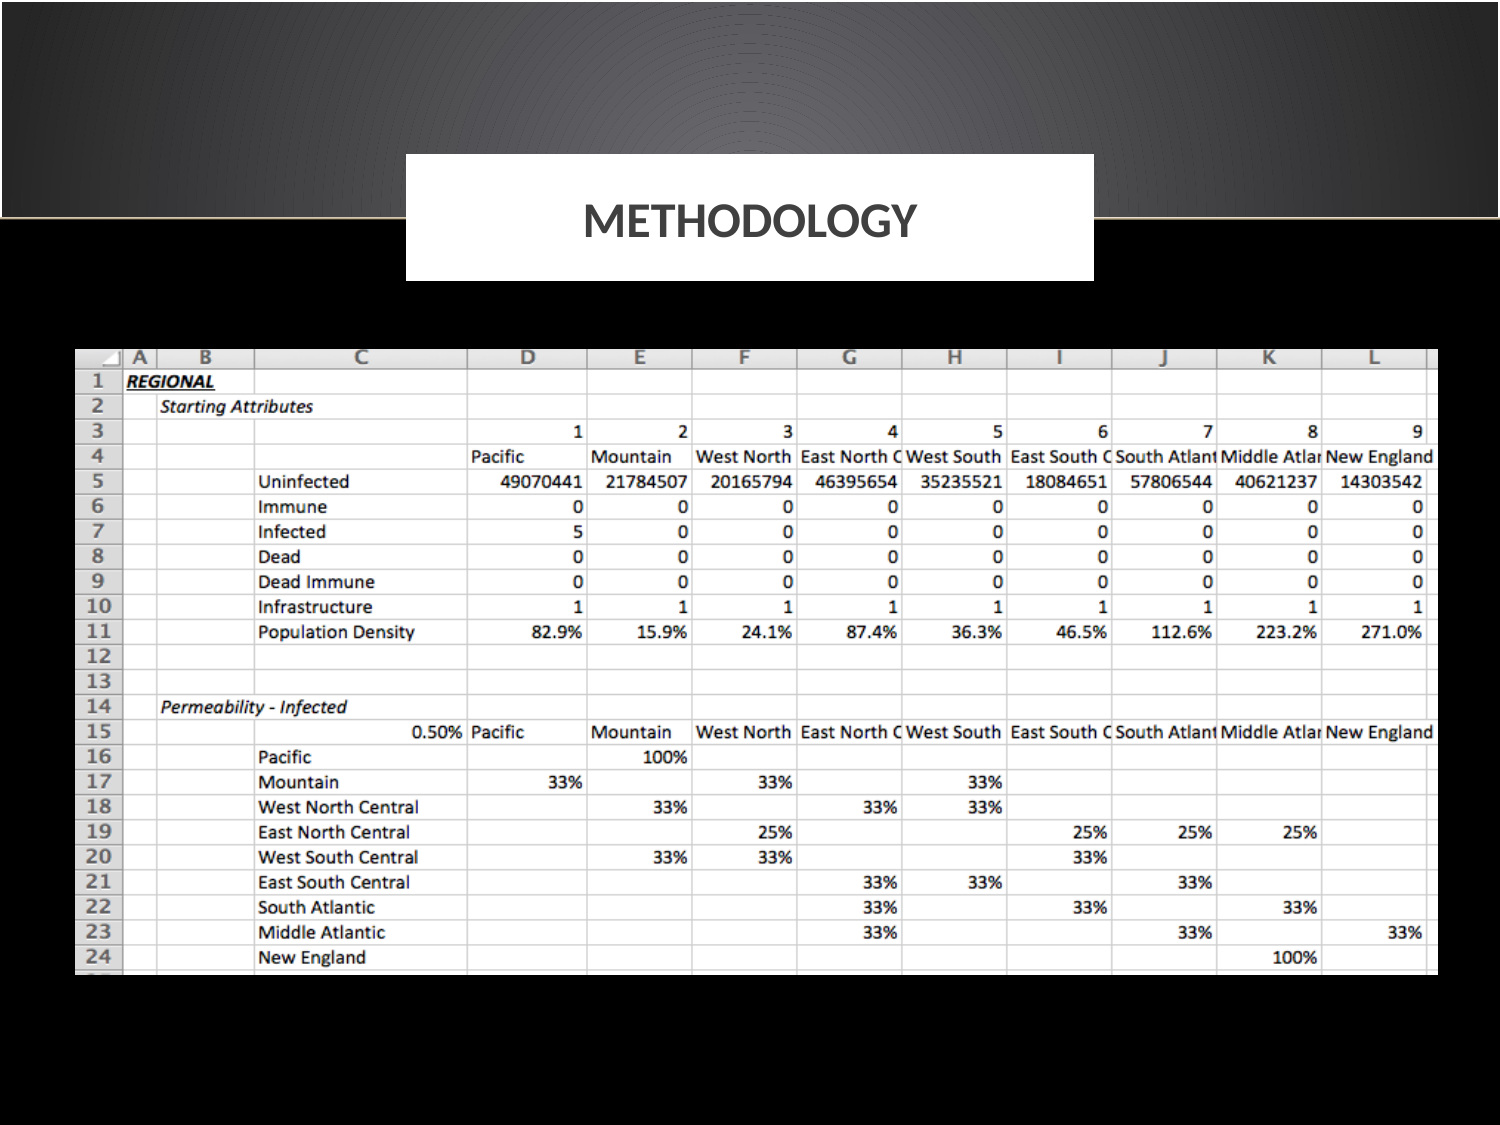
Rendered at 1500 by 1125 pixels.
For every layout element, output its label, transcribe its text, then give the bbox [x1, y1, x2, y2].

title METHODOLOGY [406, 154, 1094, 281]
picture [74, 349, 1438, 976]
